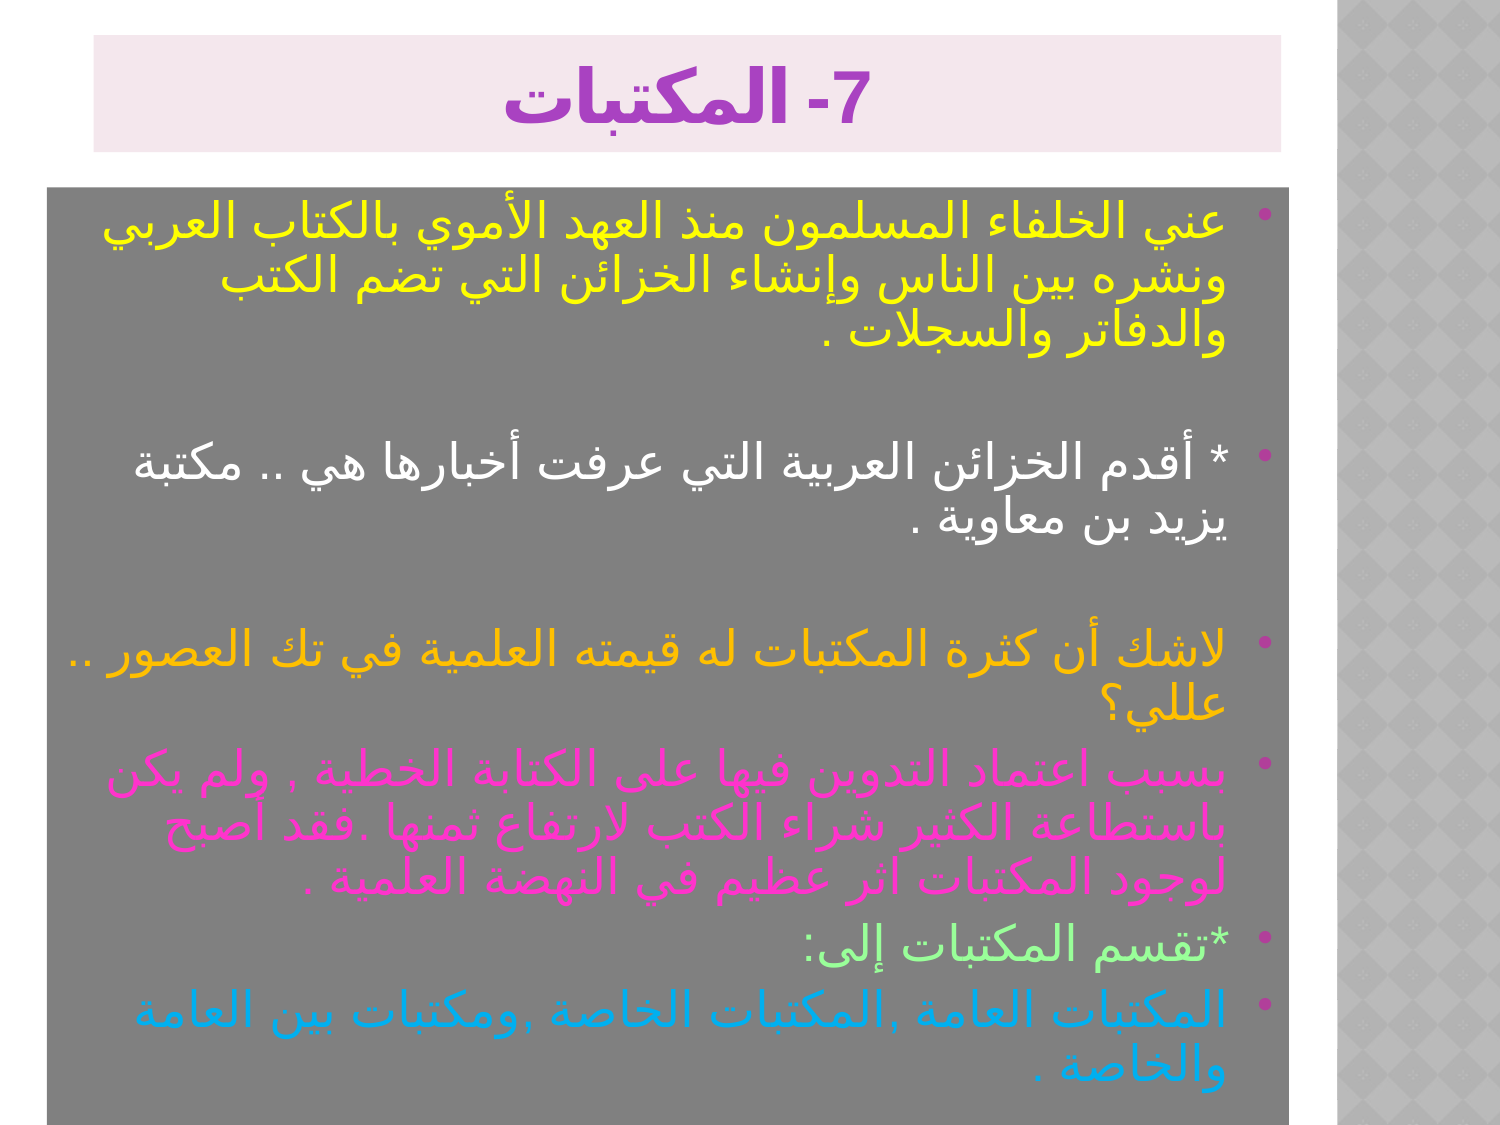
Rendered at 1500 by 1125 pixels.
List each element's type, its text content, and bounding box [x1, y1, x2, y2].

title 7- المكتبات [93, 35, 1282, 153]
list عني الخلفاء المسلمون منذ العهد الأموي بالكتاب العربي ونشره بين الناس وإنشاء الخزائن التي تضم الكتب والدفاتر والسجلات . * أقدم الخزائن العربية التي عرفت أخبارها هي .. مكتبة يزيد بن معاوية . لاشك أن كثرة المكتبات له قيمته العلمية في تك العصور .. عللي؟ بسبب اعتماد التدوين فيها على الكتابة الخطية , ولم يكن باستطاعة الكثير شراء الكتب لارتفاع ثمنها .فقد أصبح لوجود المكتبات اثر عظيم في النهضة العلمية . *تقسم المكتبات إلى: المكتبات العامة ,المكتبات الخاصة ,ومكتبات بين العامة والخاصة . [46, 187, 1290, 1125]
